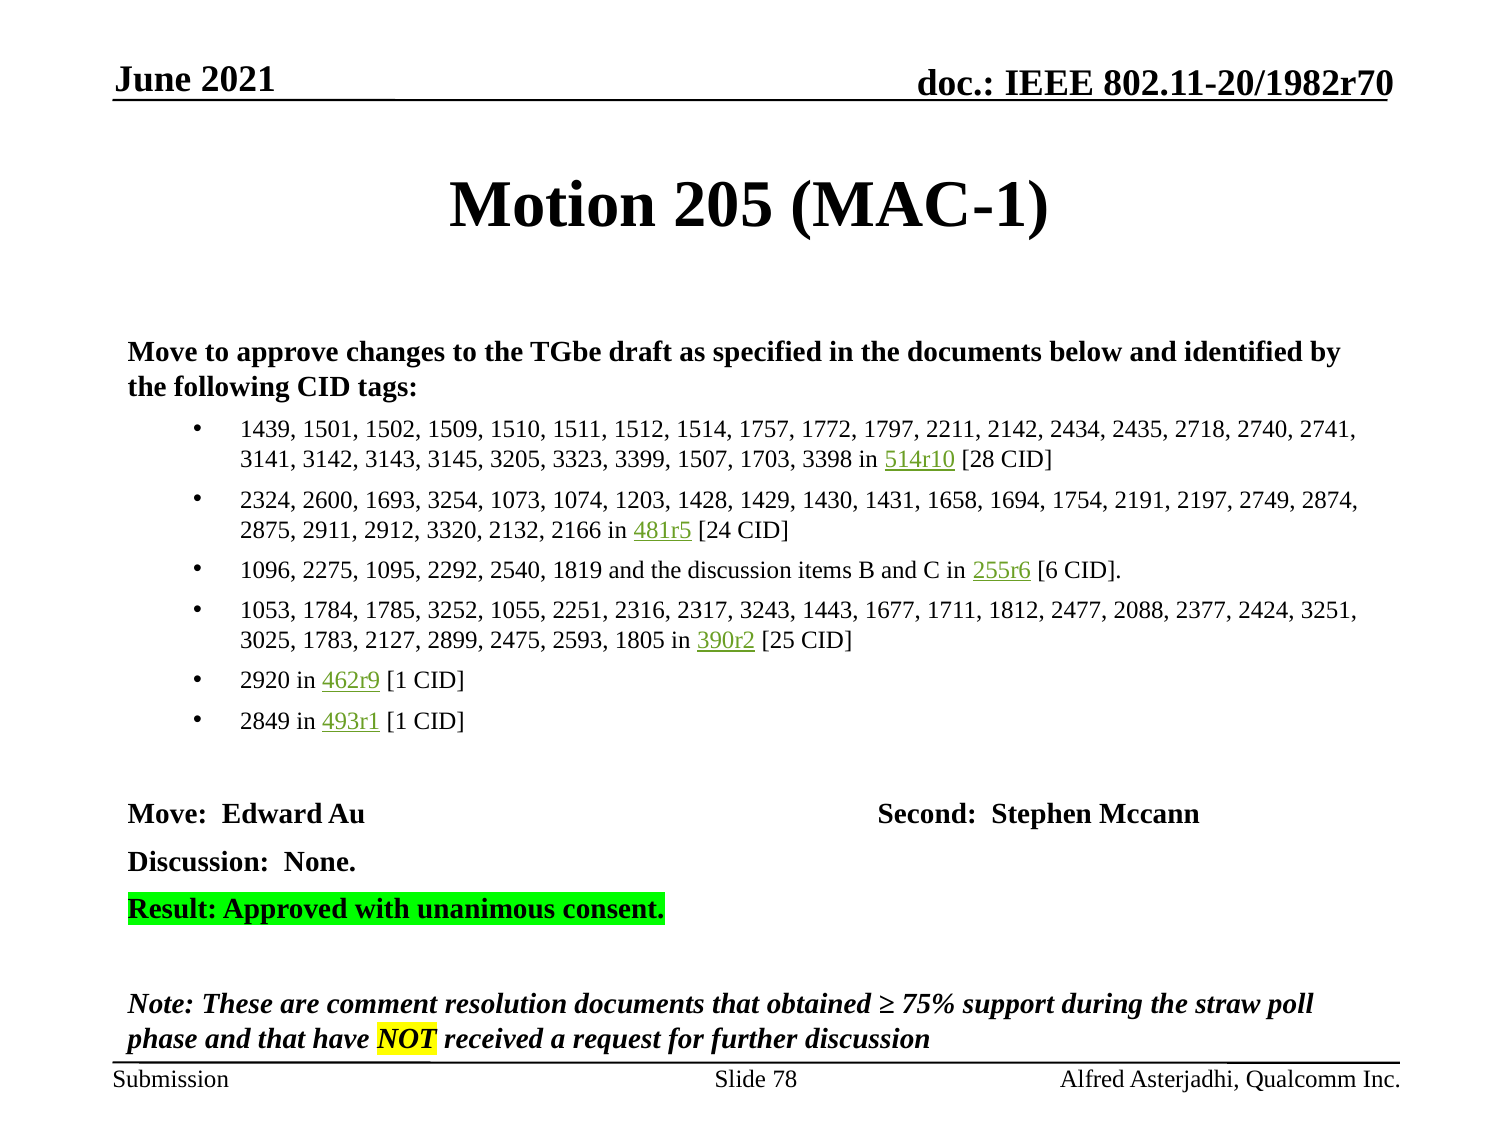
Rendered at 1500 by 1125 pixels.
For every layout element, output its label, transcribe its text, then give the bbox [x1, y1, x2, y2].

title Motion 205 (MAC-1) [112, 112, 1388, 288]
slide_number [114, 54, 423, 100]
footer Alfred Asterjadhi, Qualcomm Inc. [878, 1061, 1402, 1093]
list Move to approve changes to the TGbe draft as specified in the documents below and identified by the following CID tags: 1439, 1501, 1502, 1509, 1510, 1511, 1512, 1514, 1757, 1772, 1797, 2211, 2142, 2434, 2435, 2718, 2740, 2741, 3141, 3142, 3143, 3145, 3205, 3323, 3399, 1507, 1703, 3398 in 514r10 [28 CID] 2324, 2600, 1693, 3254, 1073, 1074, 1203, 1428, 1429, 1430, 1431, 1658, 1694, 1754, 2191, 2197, 2749, 2874, 2875, 2911, 2912, 3320, 2132, 2166 in 481r5 [24 CID] 1096, 2275, 1095, 2292, 2540, 1819 and the discussion items B and C in 255r6 [6 CID]. 1053, 1784, 1785, 3252, 1055, 2251, 2316, 2317, 3243, 1443, 1677, 1711, 1812, 2477, 2088, 2377, 2424, 3251, 3025, 1783, 2127, 2899, 2475, 2593, 1805 in 390r2 [25 CID] 2920 in 462r9 [1 CID] 2849 in 493r1 [1 CID] Move: Edward Au Second: Stephen Mccann Discussion: None. Result: Approved with unanimous consent. Note: These are comment resolution documents that obtained ≥ 75% support during the straw poll phase and that have NOT received a request for further discussion [112, 324, 1388, 1063]
slide_number Slide 78 [712, 1061, 800, 1123]
